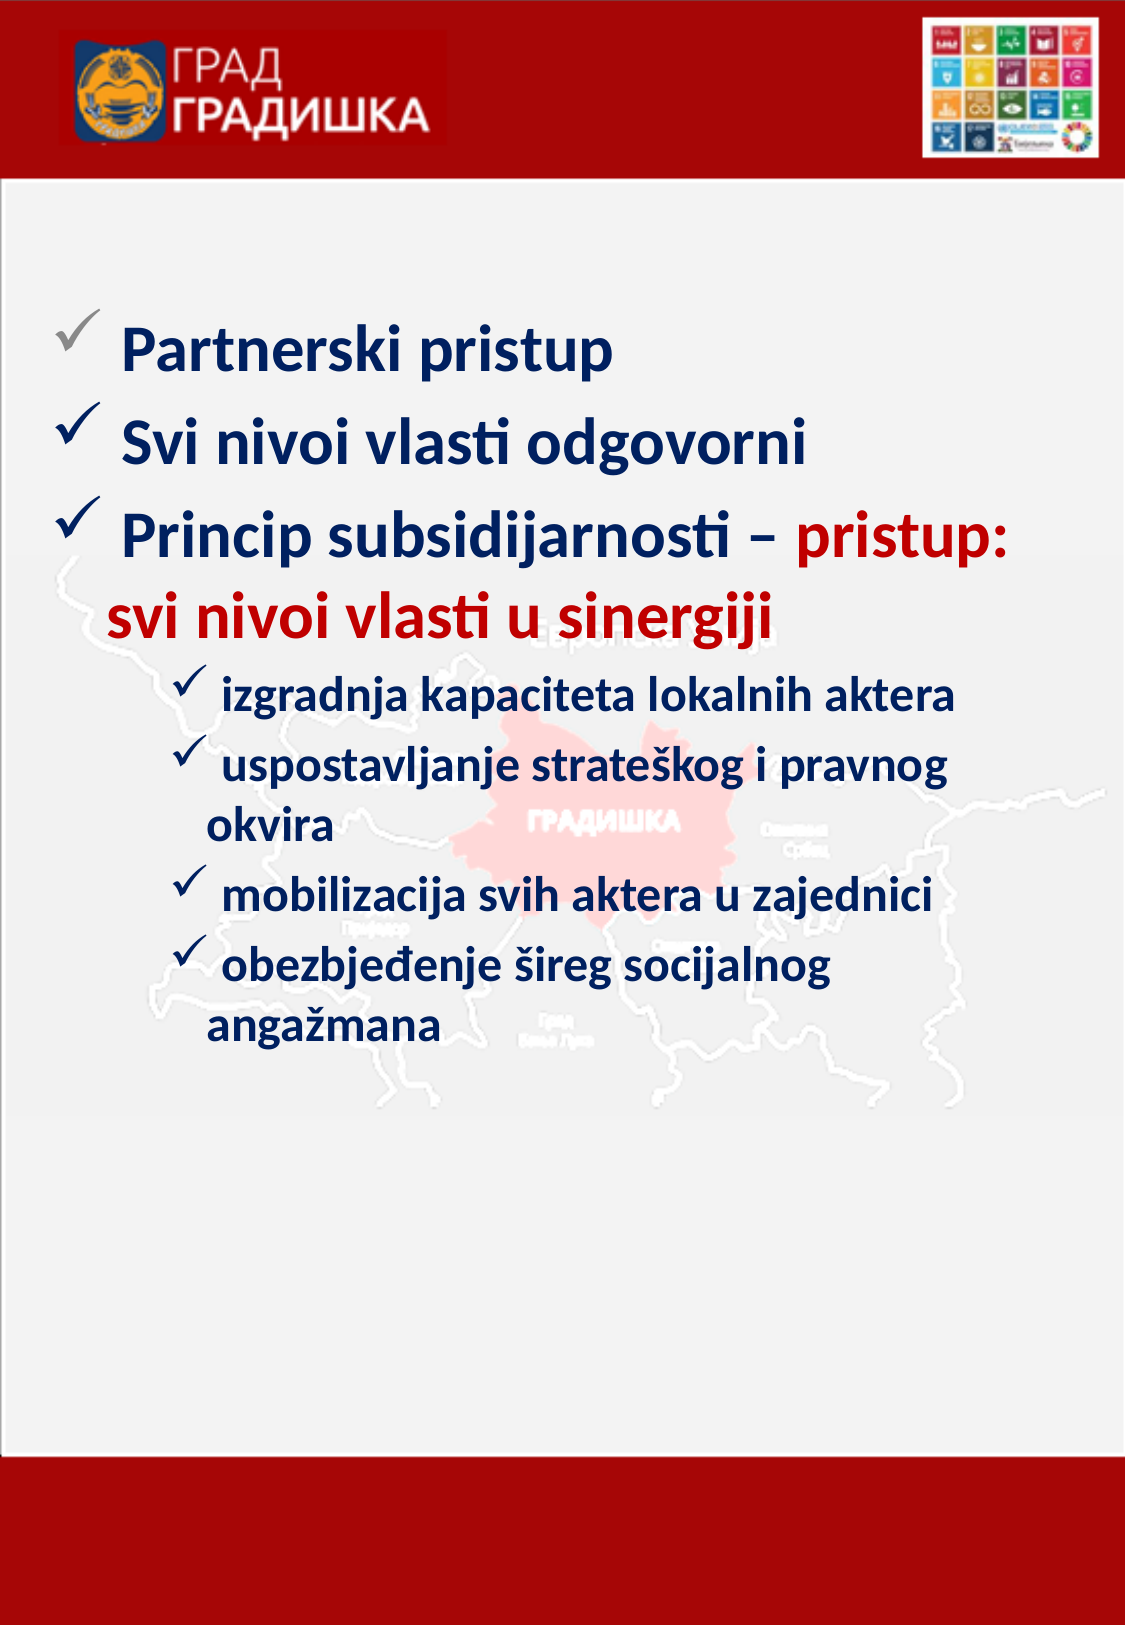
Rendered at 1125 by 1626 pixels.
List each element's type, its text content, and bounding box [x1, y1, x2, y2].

picture [0, 0, 1125, 1625]
text_box Partnerski pristup Svi nivoi vlasti odgovorni Princip subsidijarnosti – pristup: svi nivoi vlasti u sinergiji izgradnja kapaciteta lokalnih aktera uspostavljanje strateškog i pravnog okvira mobilizacija svih aktera u zajednici obezbjeđenje šireg socijalnog angažmana [35, 296, 1089, 1161]
